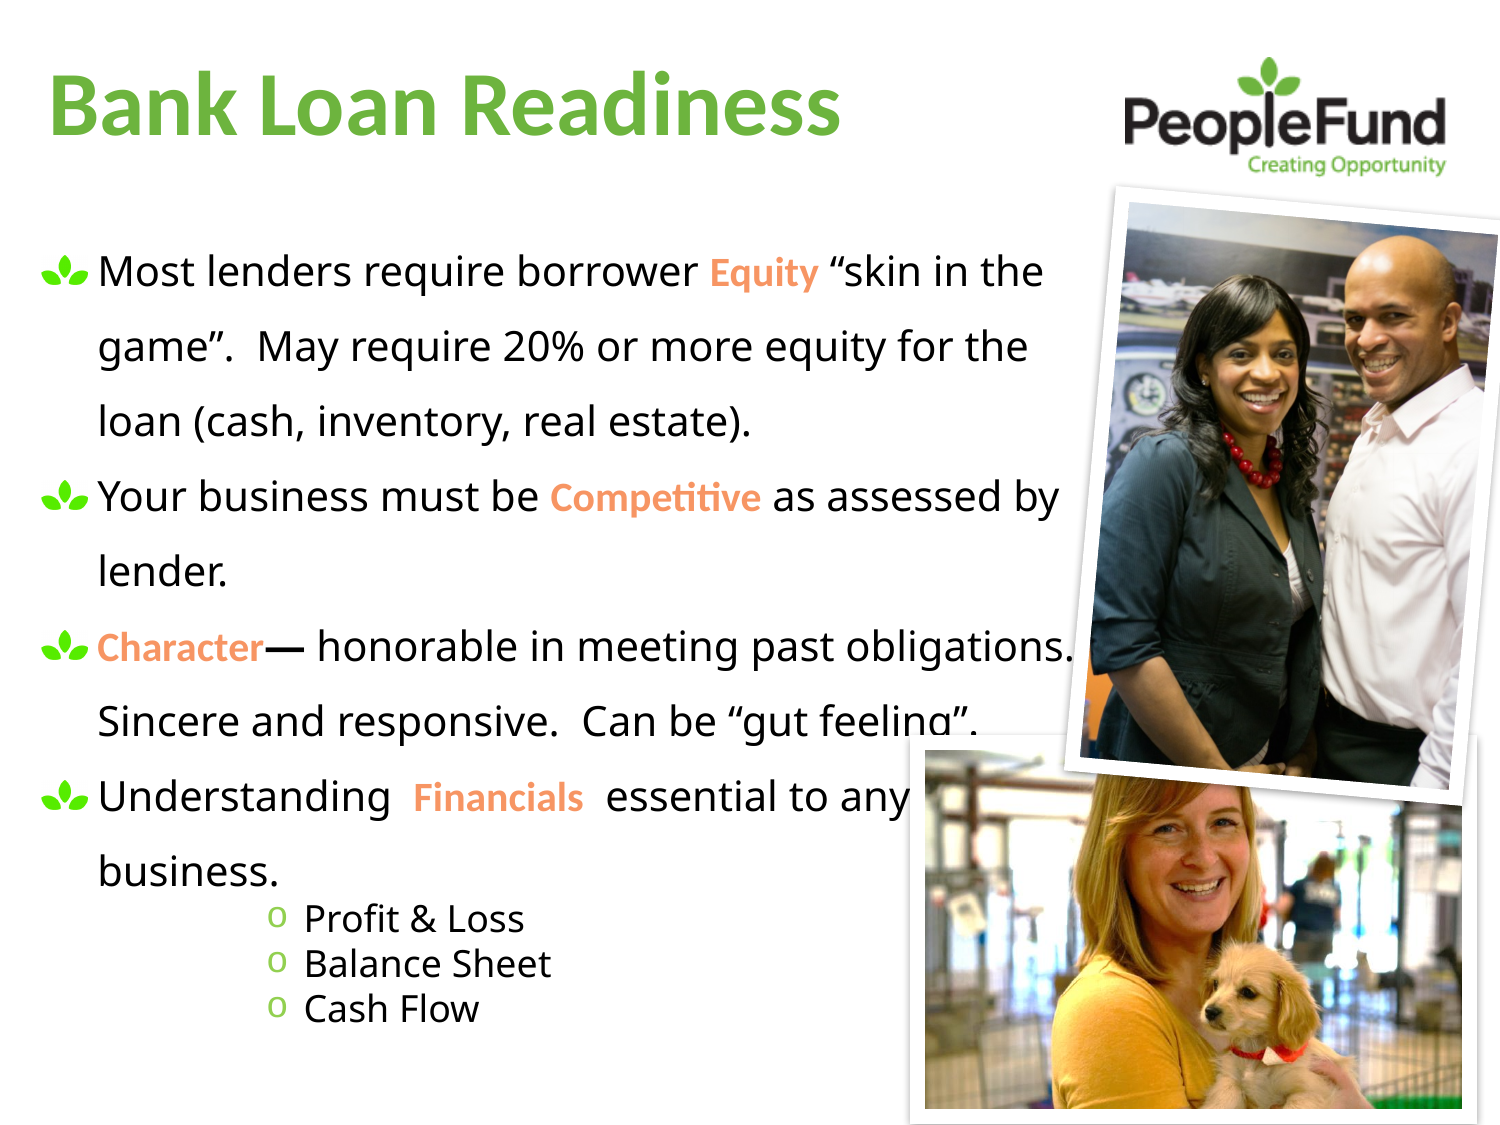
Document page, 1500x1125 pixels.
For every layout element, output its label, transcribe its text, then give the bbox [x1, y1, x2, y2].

list Most lenders require borrower Equity “skin in the game”. May require 20% or more equity for the loan (cash, inventory, real estate). Your business must be Competitive as assessed by lender. Character— honorable in meeting past obligations. Sincere and responsive. Can be “gut feeling”. Understanding Financials essential to any well run business. Profit & Loss Balance Sheet Cash Flow [26, 212, 1100, 988]
text_box Bank Loan Readiness [33, 36, 858, 161]
picture [41, 780, 88, 810]
picture [41, 255, 88, 285]
picture [1124, 57, 1447, 179]
picture [41, 630, 88, 660]
picture [924, 203, 1498, 1110]
picture [41, 480, 88, 510]
